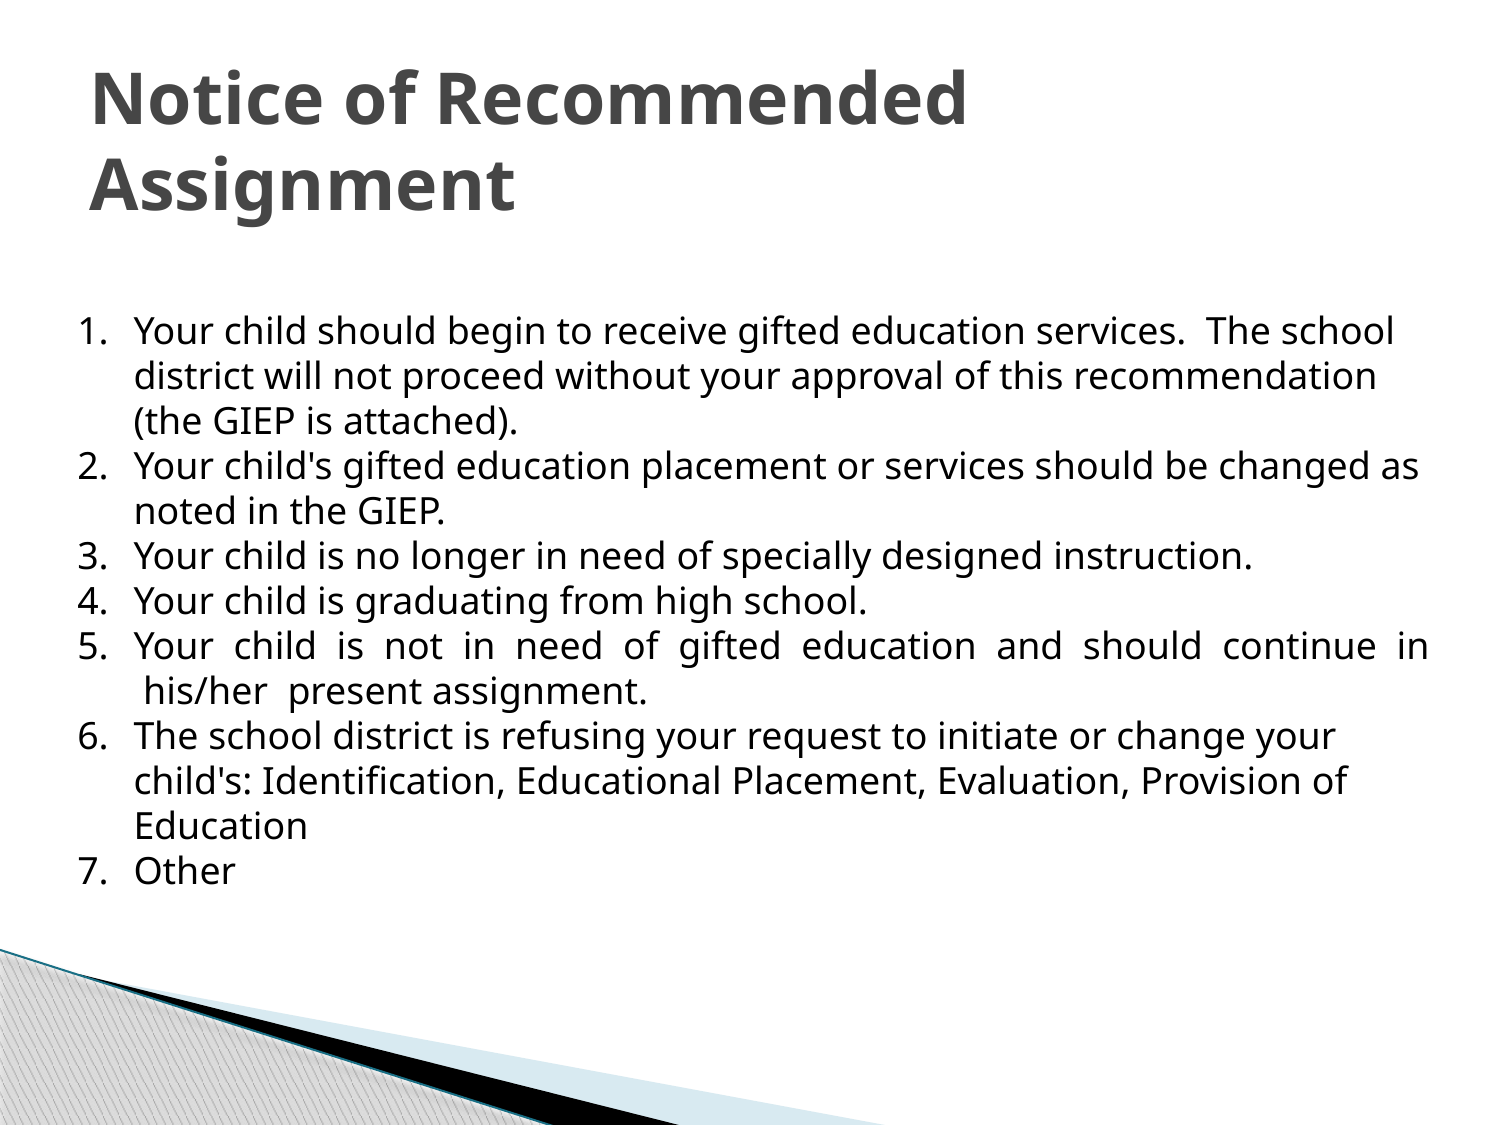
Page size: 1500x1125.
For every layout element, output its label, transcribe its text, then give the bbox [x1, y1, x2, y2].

text_box Your child should begin to receive gifted education services. The school district will not proceed without your approval of this recommendation (the GIEP is attached). Your child's gifted education placement or services should be changed as noted in the GIEP. Your child is no longer in need of specially designed instruction. Your child is graduating from high school. Your child is not in need of gifted education and should continue in his/her present assignment. The school district is refusing your request to initiate or change your child's: Identification, Educational Placement, Evaluation, Provision of Education Other [62, 299, 1450, 945]
title Notice of Recommended Assignment [75, 45, 1425, 233]
